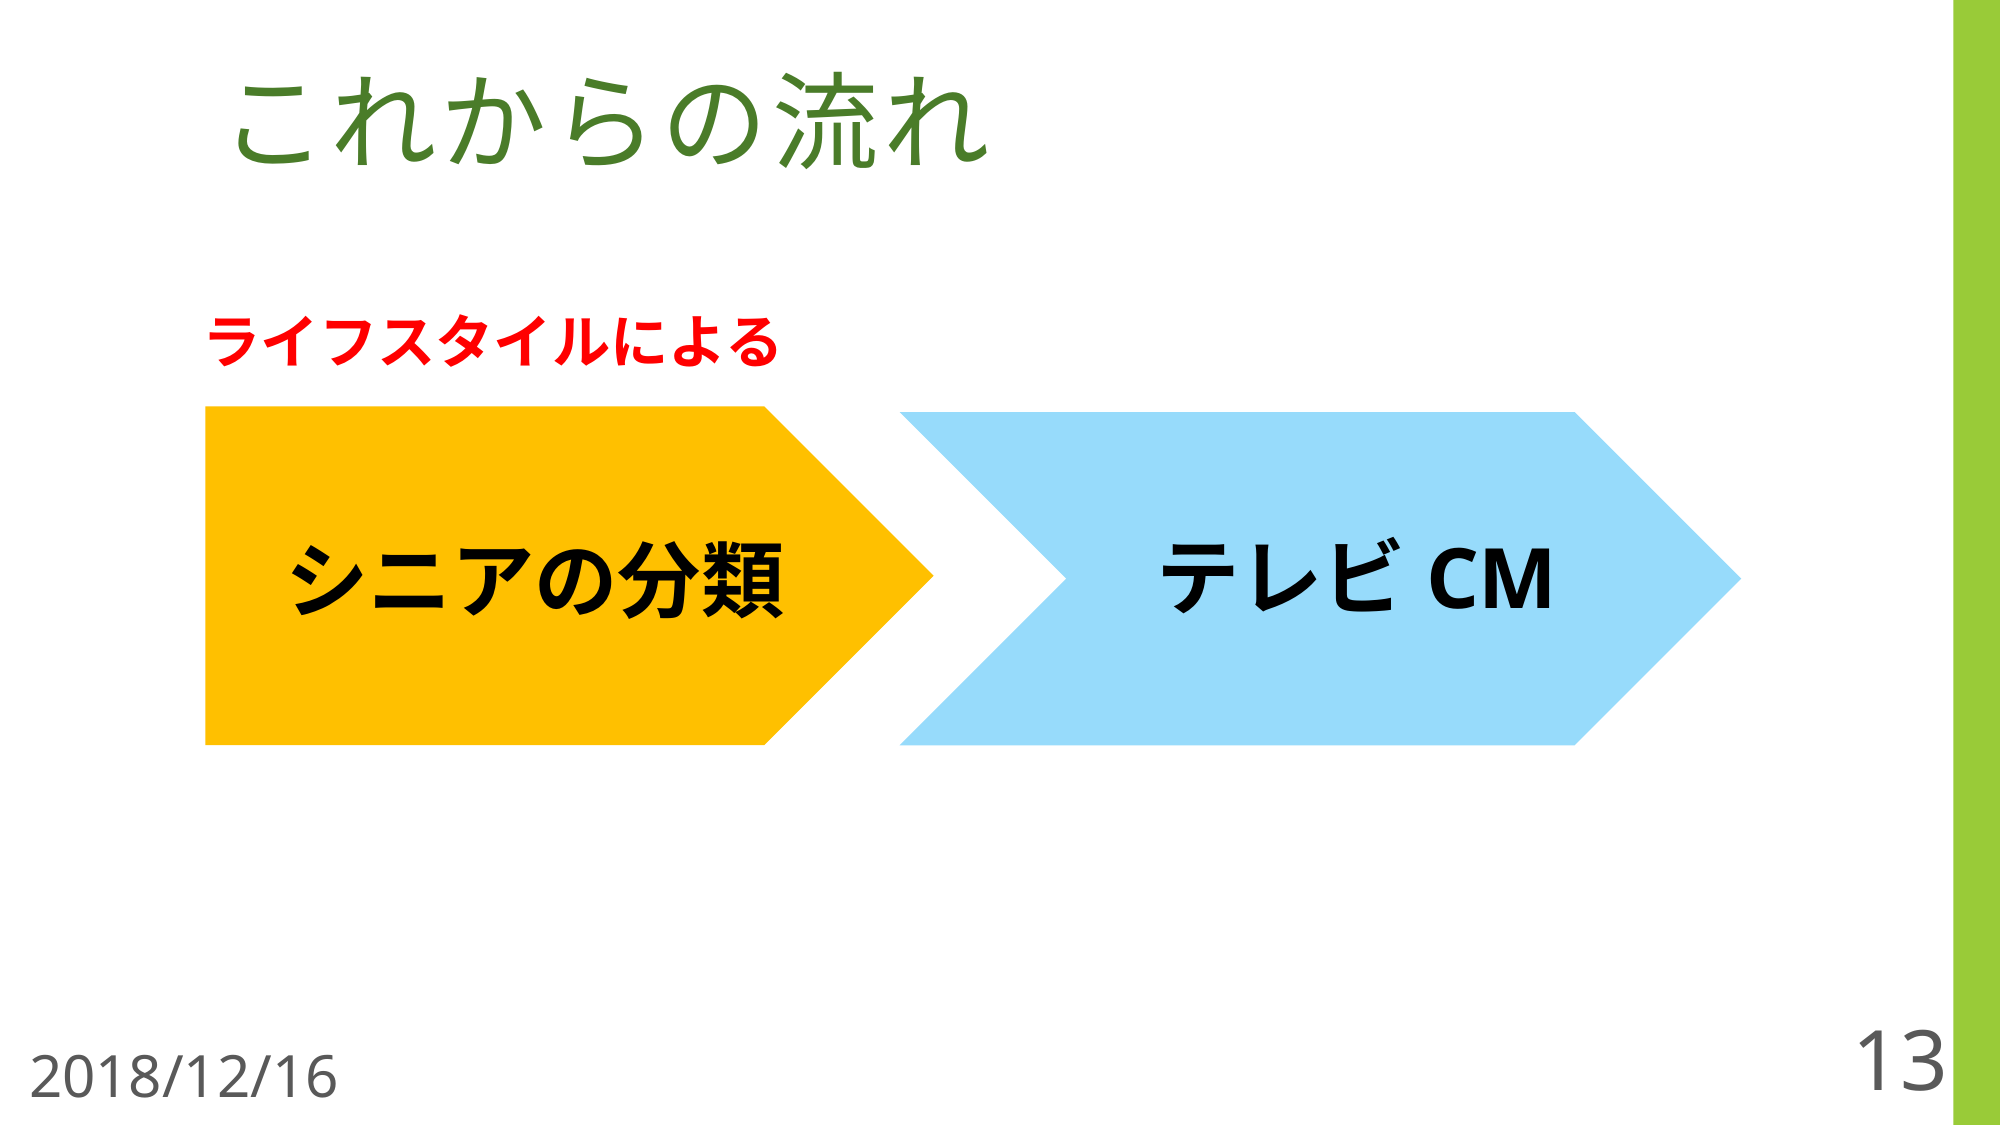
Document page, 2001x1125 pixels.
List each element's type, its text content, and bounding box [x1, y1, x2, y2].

text_box ライフスタイルによる [187, 297, 918, 383]
text_box [899, 411, 1742, 746]
title これからの流れ [205, 62, 1875, 308]
text_box [204, 405, 934, 746]
text_box シニアの分類 [270, 520, 869, 636]
text_box テレビCM [1141, 517, 1628, 633]
slide_number 13 [1500, 1035, 1963, 1093]
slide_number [14, 1045, 397, 1103]
